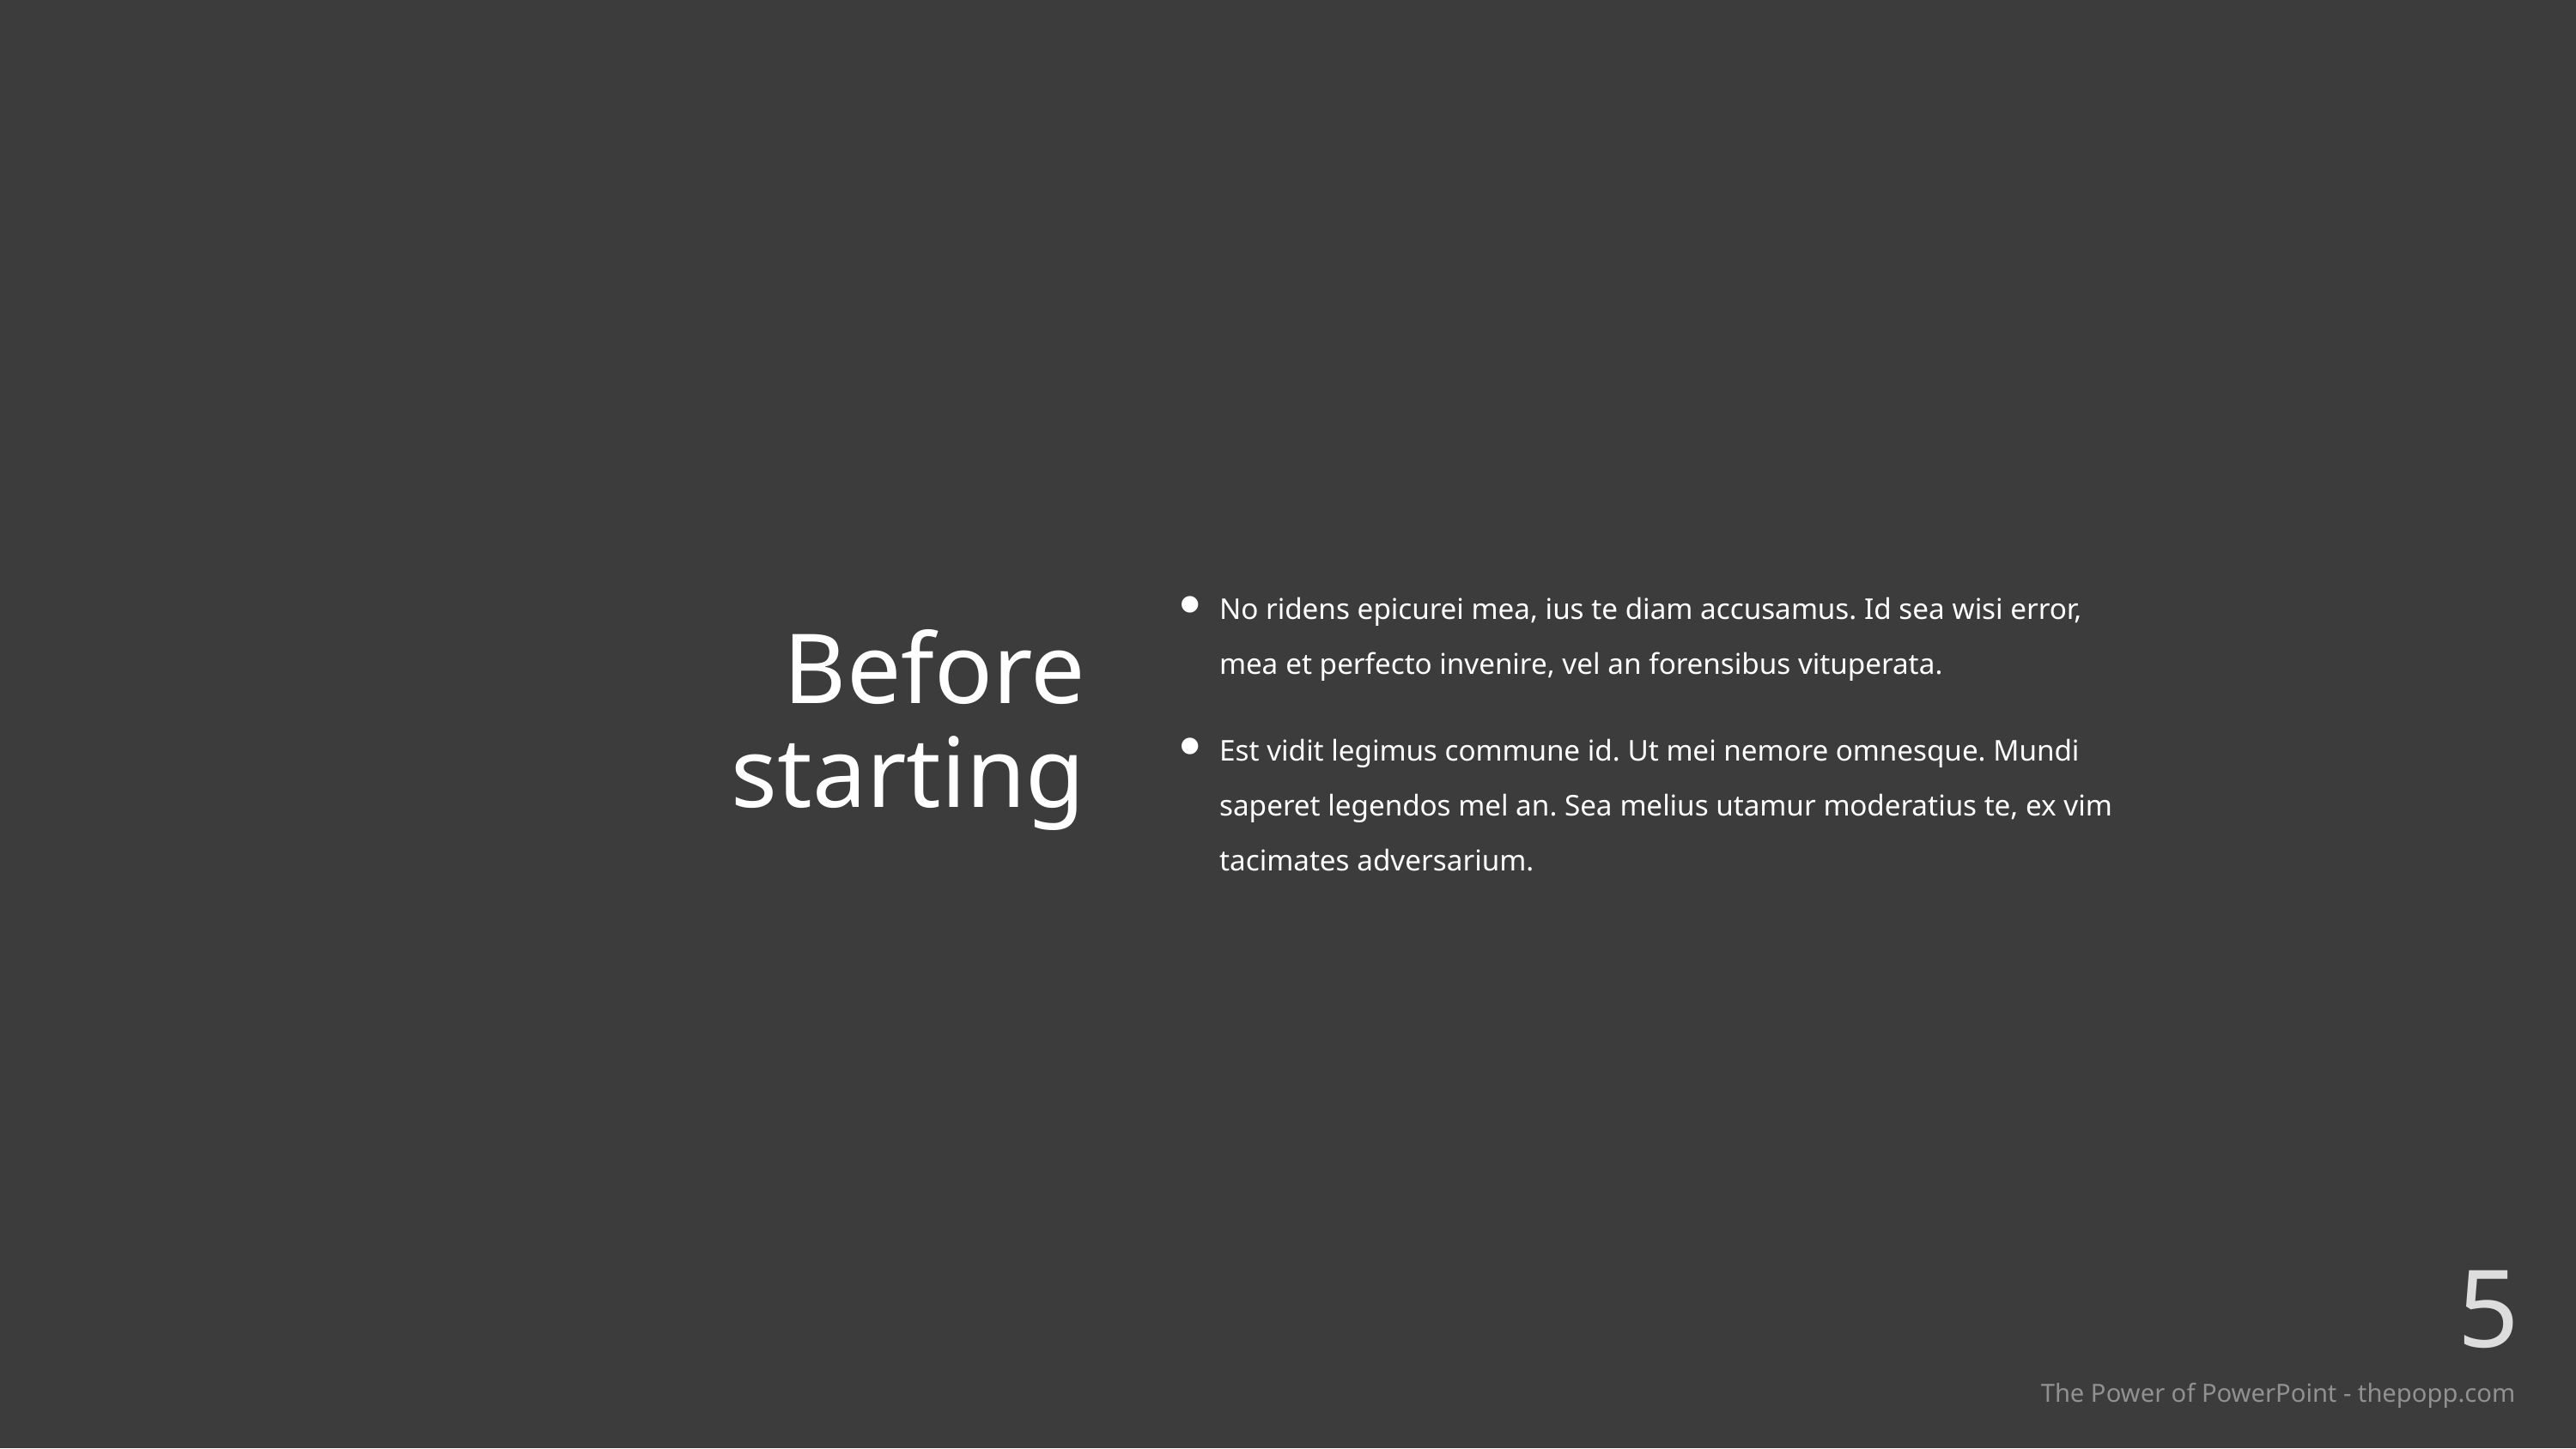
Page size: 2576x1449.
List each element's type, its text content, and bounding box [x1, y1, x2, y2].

slide_number 5 [2150, 1250, 2532, 1393]
title Before starting [425, 528, 1099, 920]
list No ridens epicurei mea, ius te diam accusamus. Id sea wisi error, mea et perfecto invenire, vel an forensibus vituperata. Est vidit legimus commune id. Ut mei nemore omnesque. Mundi saperet legendos mel an. Sea melius utamur moderatius te, ex vim tacimates adversarium. [1166, 197, 2151, 1251]
footer The Power of PowerPoint - thepopp.com [1573, 1354, 2529, 1432]
